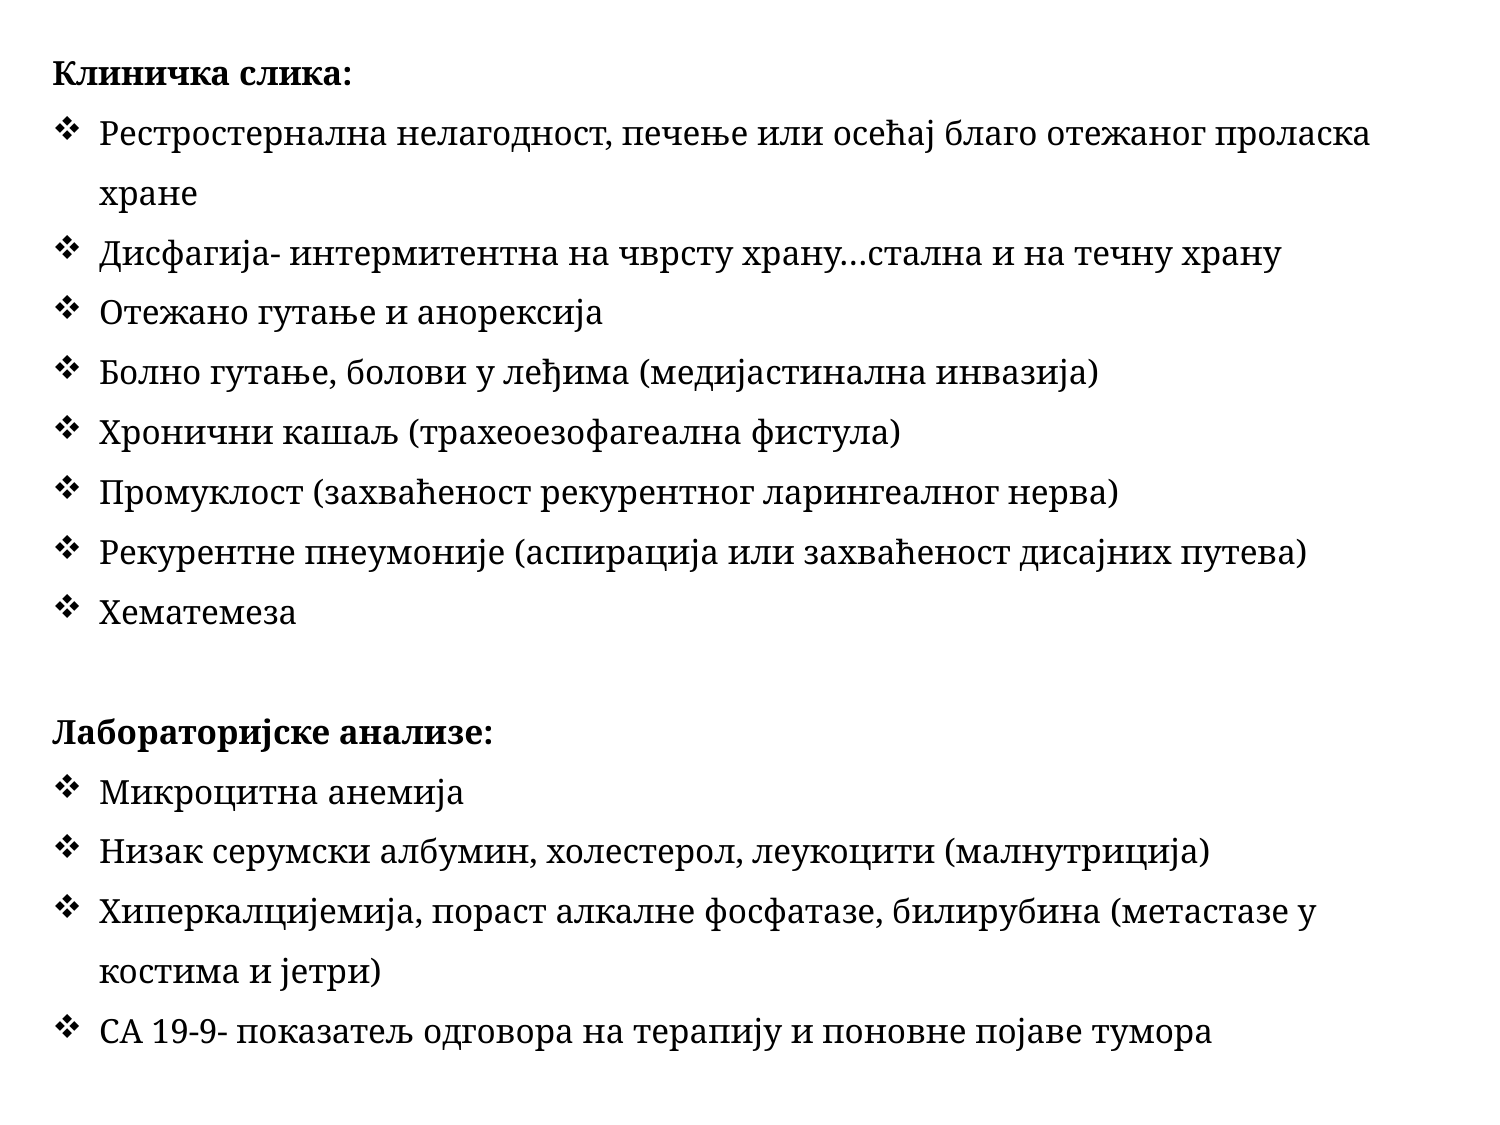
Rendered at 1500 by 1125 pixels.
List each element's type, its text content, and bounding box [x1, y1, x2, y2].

text_box Клиничка слика: Рестростернална нелагодност, печење или осећај благо отежаног проласка хране Дисфагија- интермитентна на чврсту храну…стална и на течну храну Отежано гутање и анорексија Болно гутање, болови у леђима (медијастинална инвазија) Хронични кашаљ (трахеоезофагеална фистула) Промуклост (захваћеност рекурентног ларингеалног нерва) Рекурентне пнеумоније (аспирација или захваћеност дисајних путева) Хематемеза Лабораторијске анализе: Микроцитна анемија Низак серумски албумин, холестерол, леукоцити (малнутриција) Хиперкалцијемија, пораст алкалне фосфатазе, билирубина (метастазе у костима и јетри) CA 19-9- показатељ одговора на терапију и поновне појаве тумора [37, 24, 1438, 1058]
